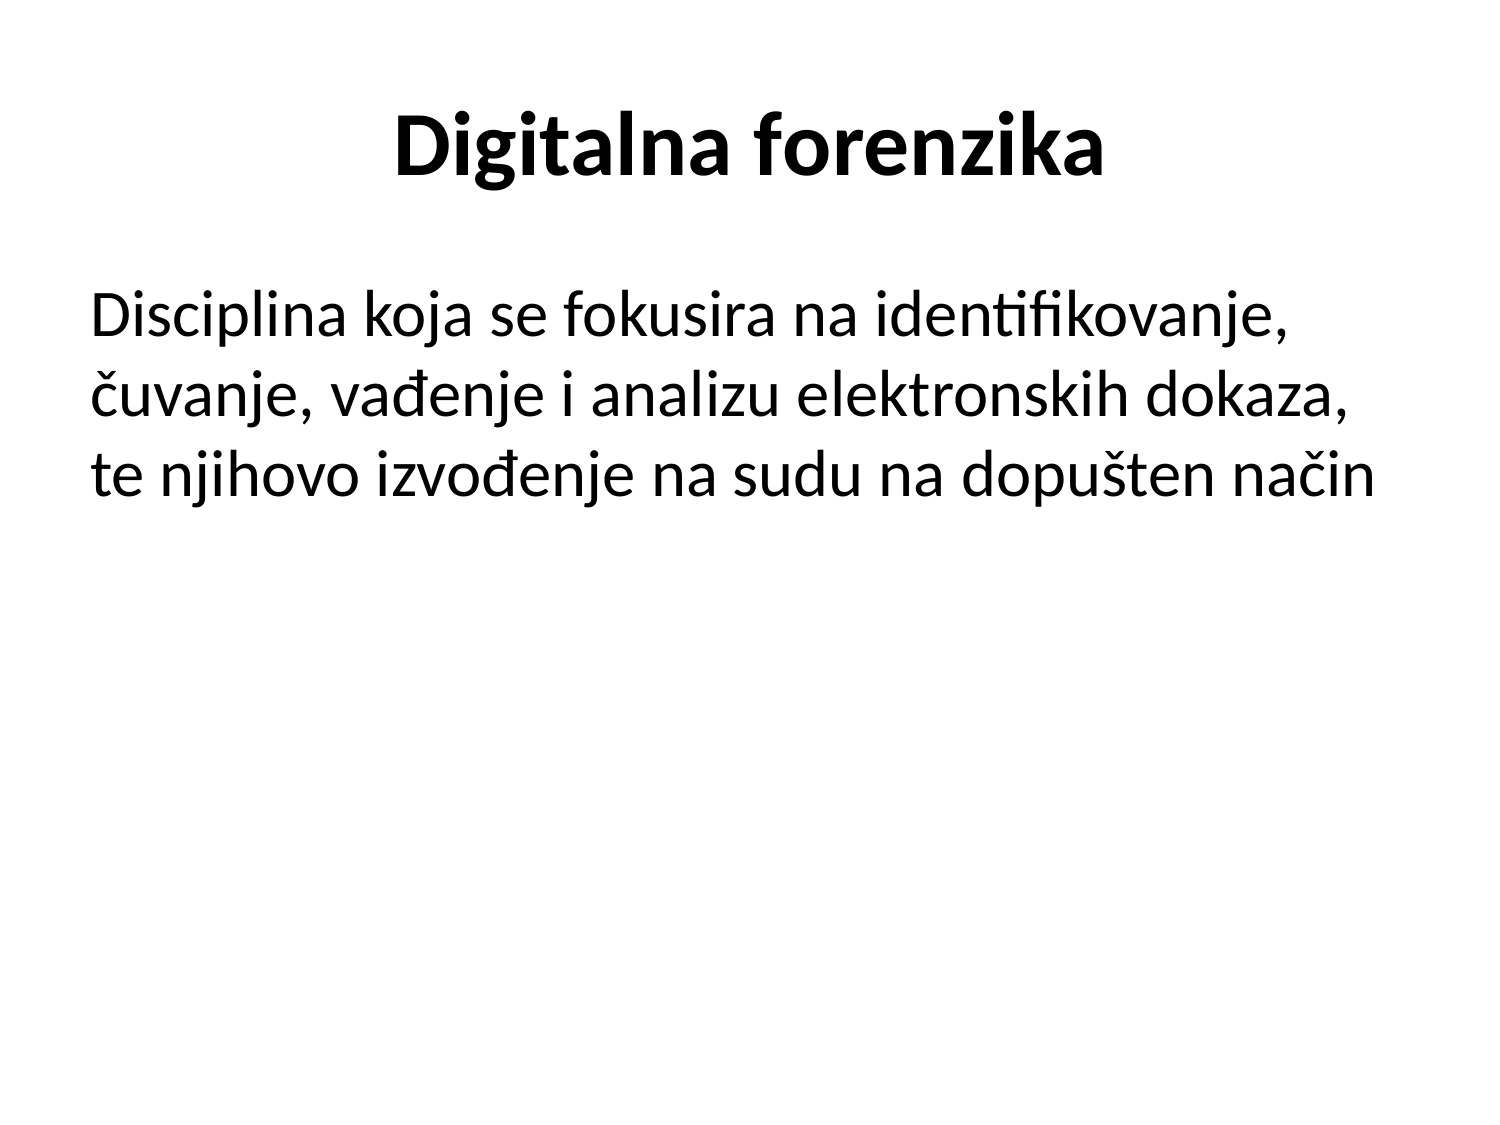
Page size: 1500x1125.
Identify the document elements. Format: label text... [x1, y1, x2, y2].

title Digitalna forenzika [75, 45, 1425, 233]
list Disciplina koja se fokusira na identifikovanje, čuvanje, vađenje i analizu elektronskih dokaza, te njihovo izvođenje na sudu na dopušten način [75, 262, 1425, 1005]
